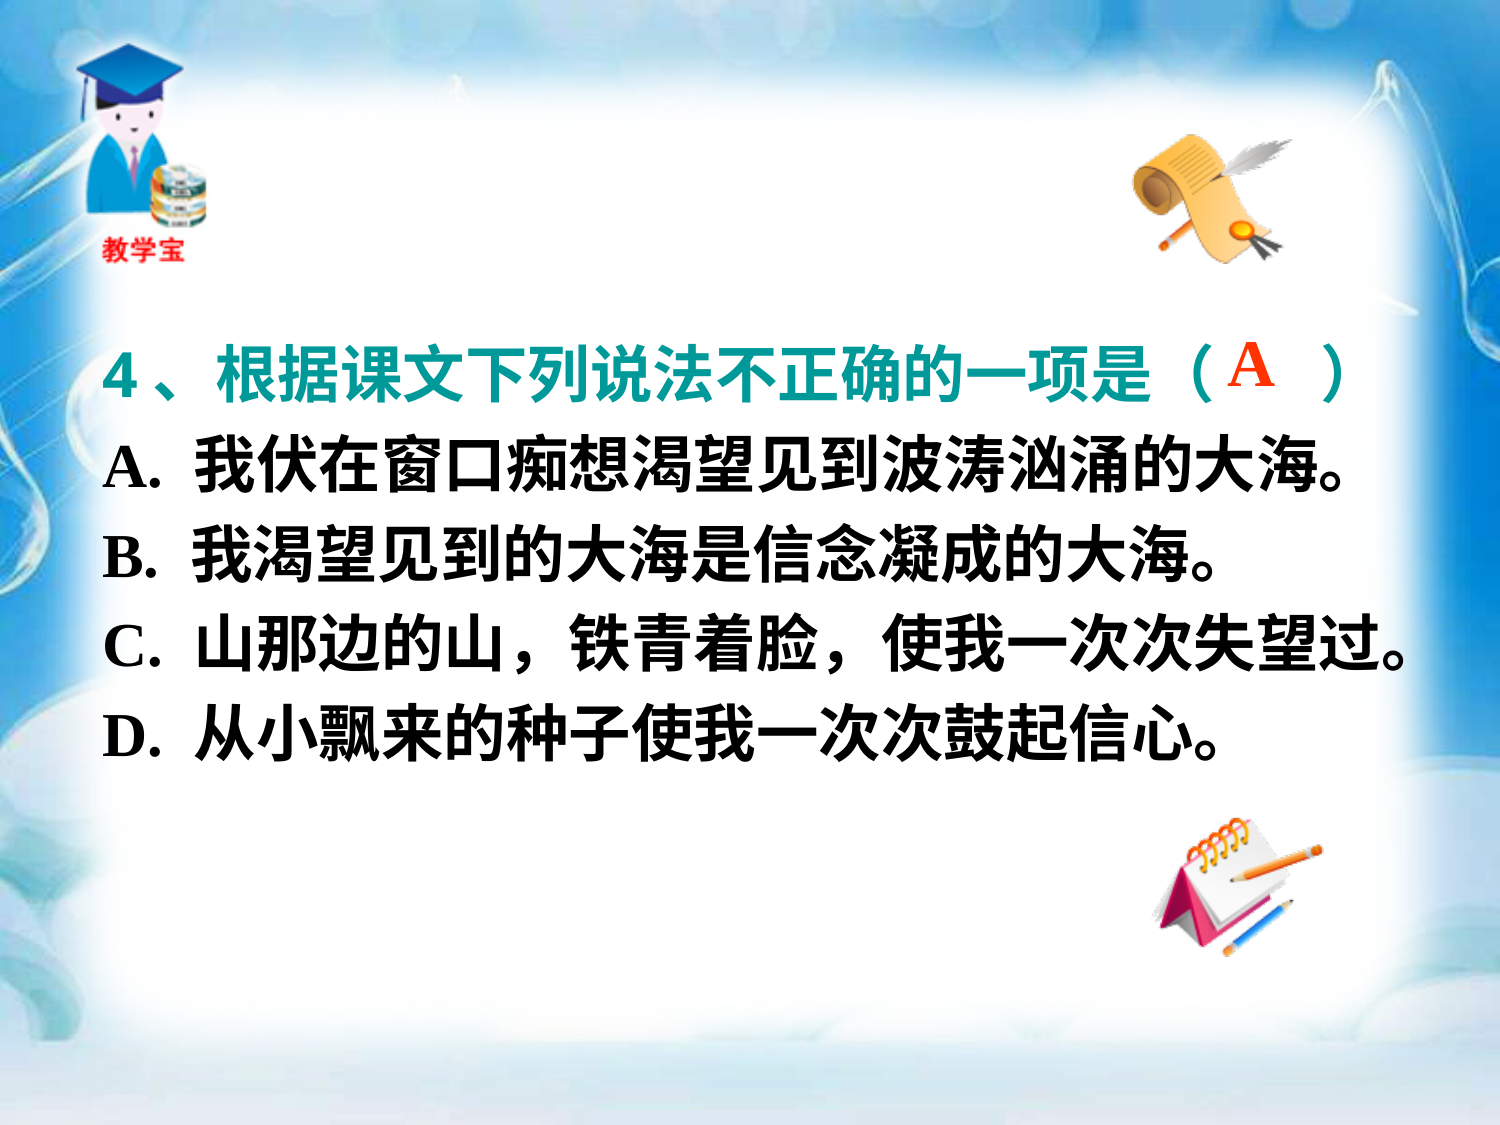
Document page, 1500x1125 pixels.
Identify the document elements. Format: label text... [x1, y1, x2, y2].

text_box 4、根据课文下列说法不正确的一项是（ ） A. 我伏在窗口痴想渴望见到波涛汹涌的大海。 B. 我渴望见到的大海是信念凝成的大海。 C. 山那边的山，铁青着脸，使我一次次失望过。 D. 从小飘来的种子使我一次次鼓起信心。 [87, 312, 1463, 777]
picture [0, 0, 1500, 1125]
text_box A [1212, 312, 1363, 408]
